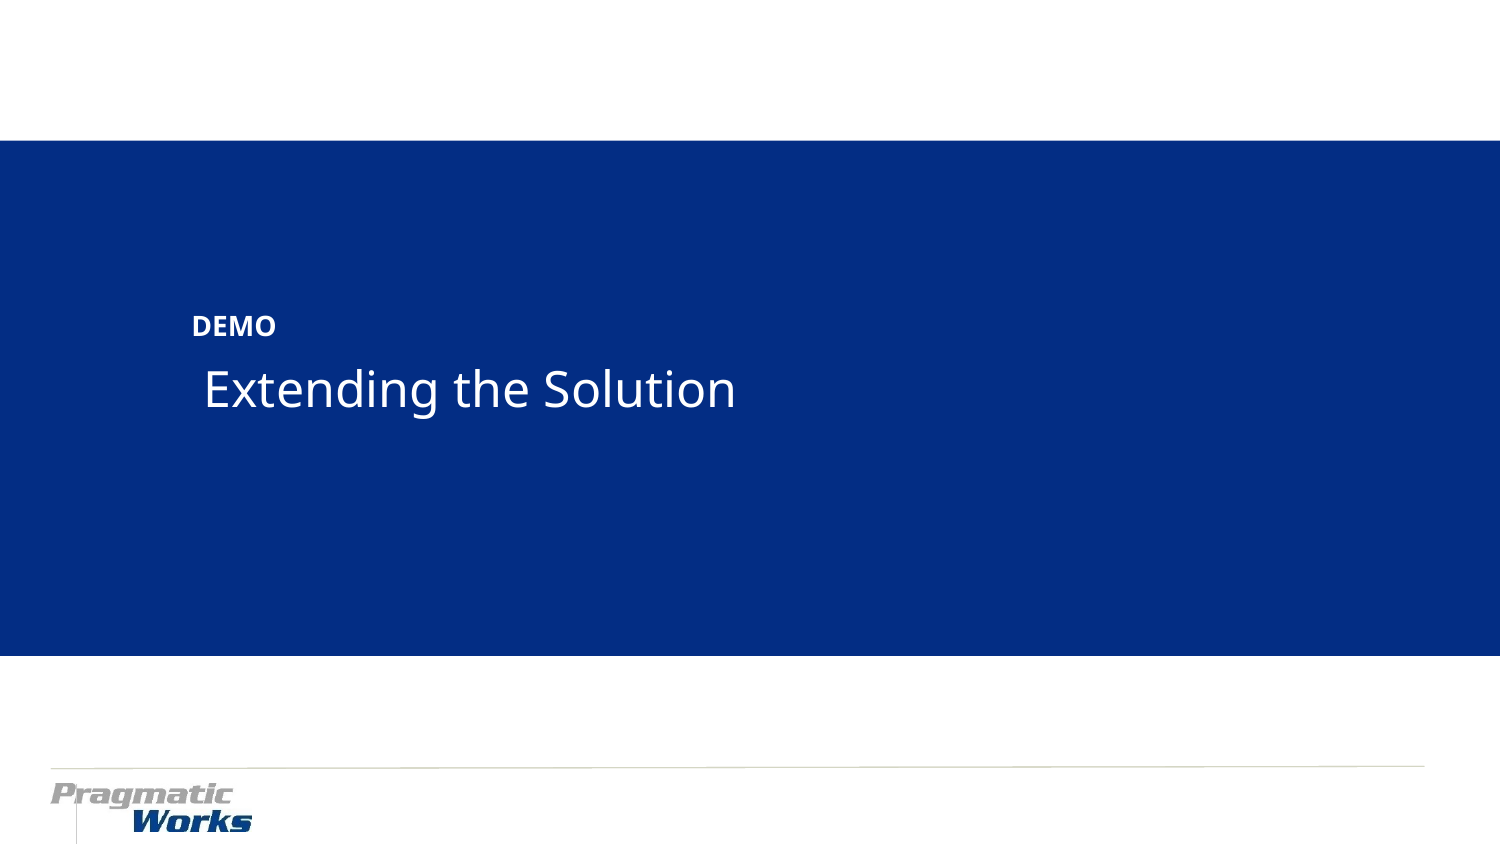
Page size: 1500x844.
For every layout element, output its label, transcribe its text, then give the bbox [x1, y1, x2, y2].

list Extending the Solution [188, 356, 1325, 548]
picture [50, 783, 252, 832]
